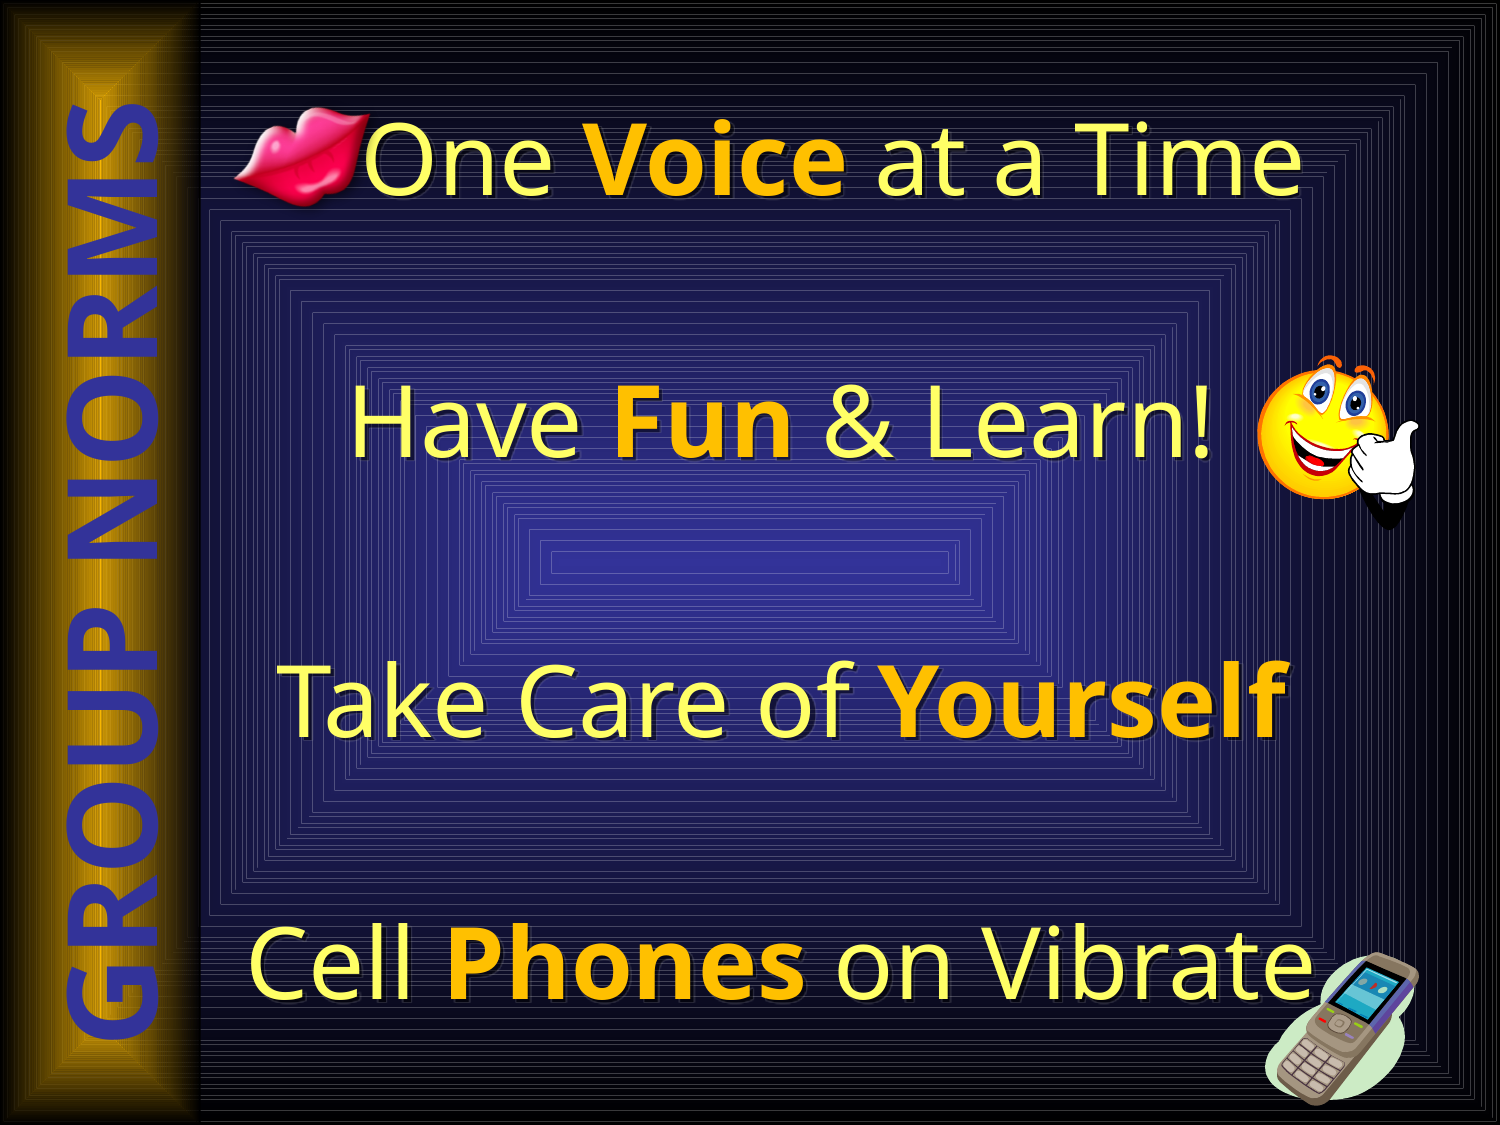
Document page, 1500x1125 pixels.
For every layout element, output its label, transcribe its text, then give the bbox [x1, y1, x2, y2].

text_box GROUP NORMS [24, 0, 190, 1063]
list One Voice at a Time Have Fun & Learn! Take Care of Yourself Cell Phones on Vibrate [190, 87, 1388, 1013]
picture [213, 76, 406, 244]
picture [1259, 361, 1431, 511]
picture [1254, 967, 1436, 1096]
